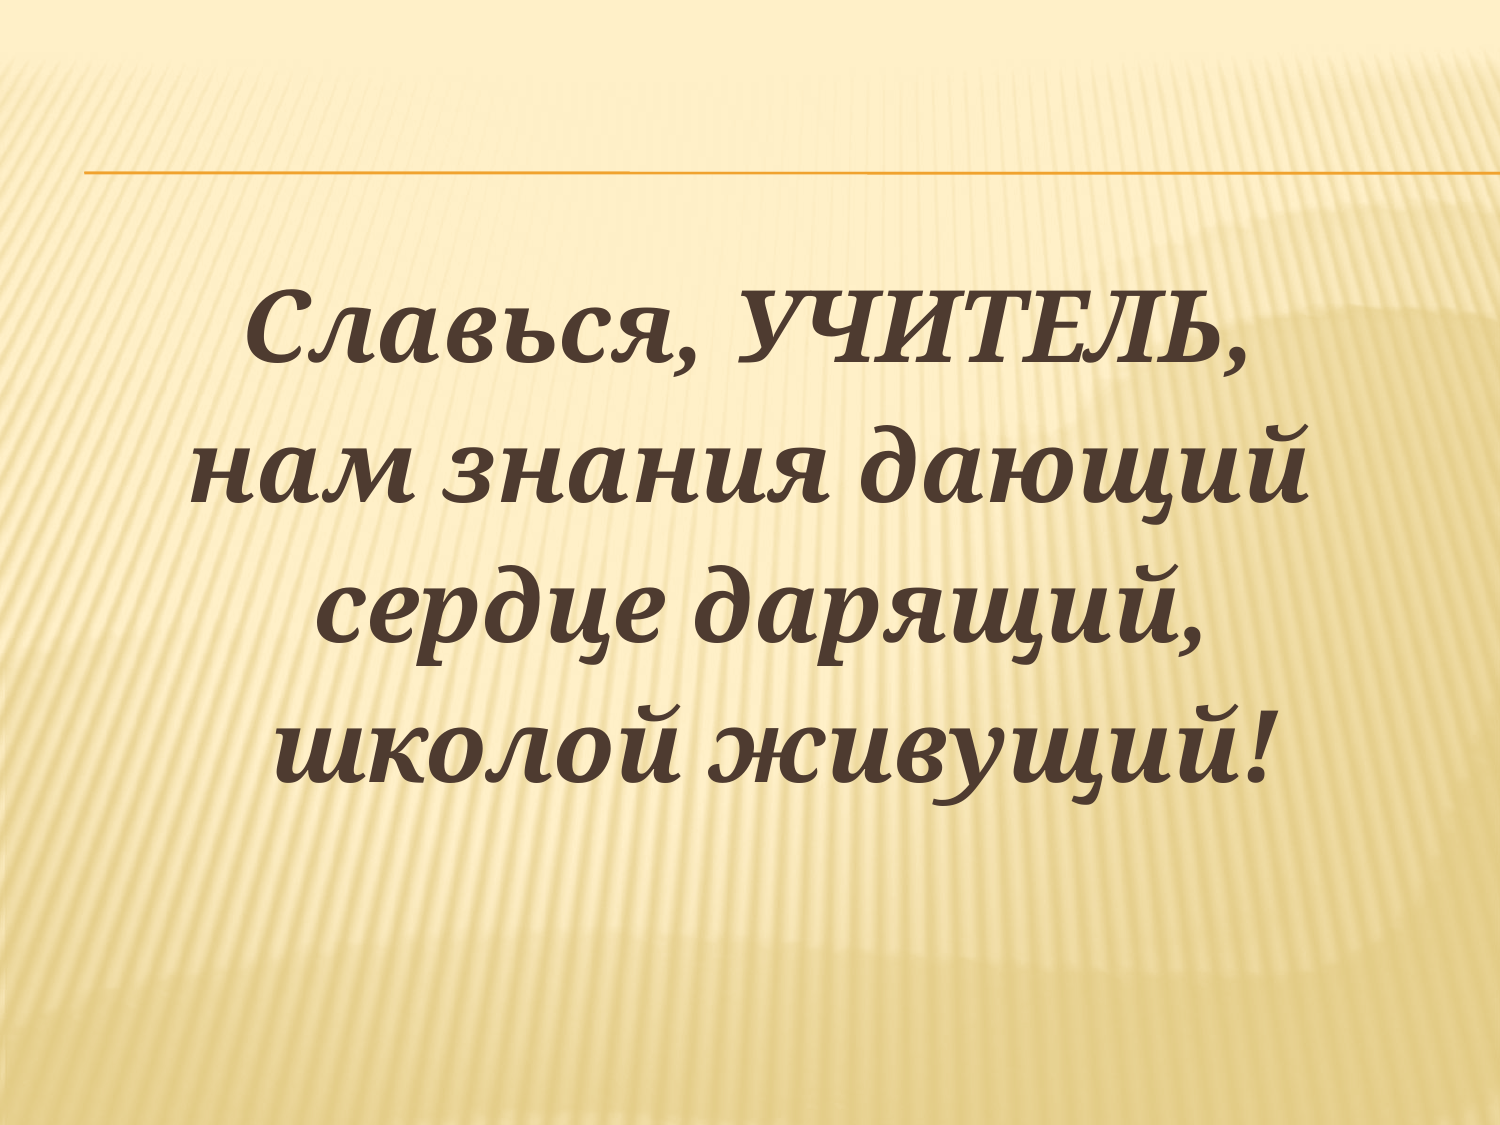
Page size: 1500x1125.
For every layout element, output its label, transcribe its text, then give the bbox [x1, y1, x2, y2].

list Славься, УЧИТЕЛЬ, нам знания дающий сердце дарящий, школой живущий! [50, 254, 1475, 998]
